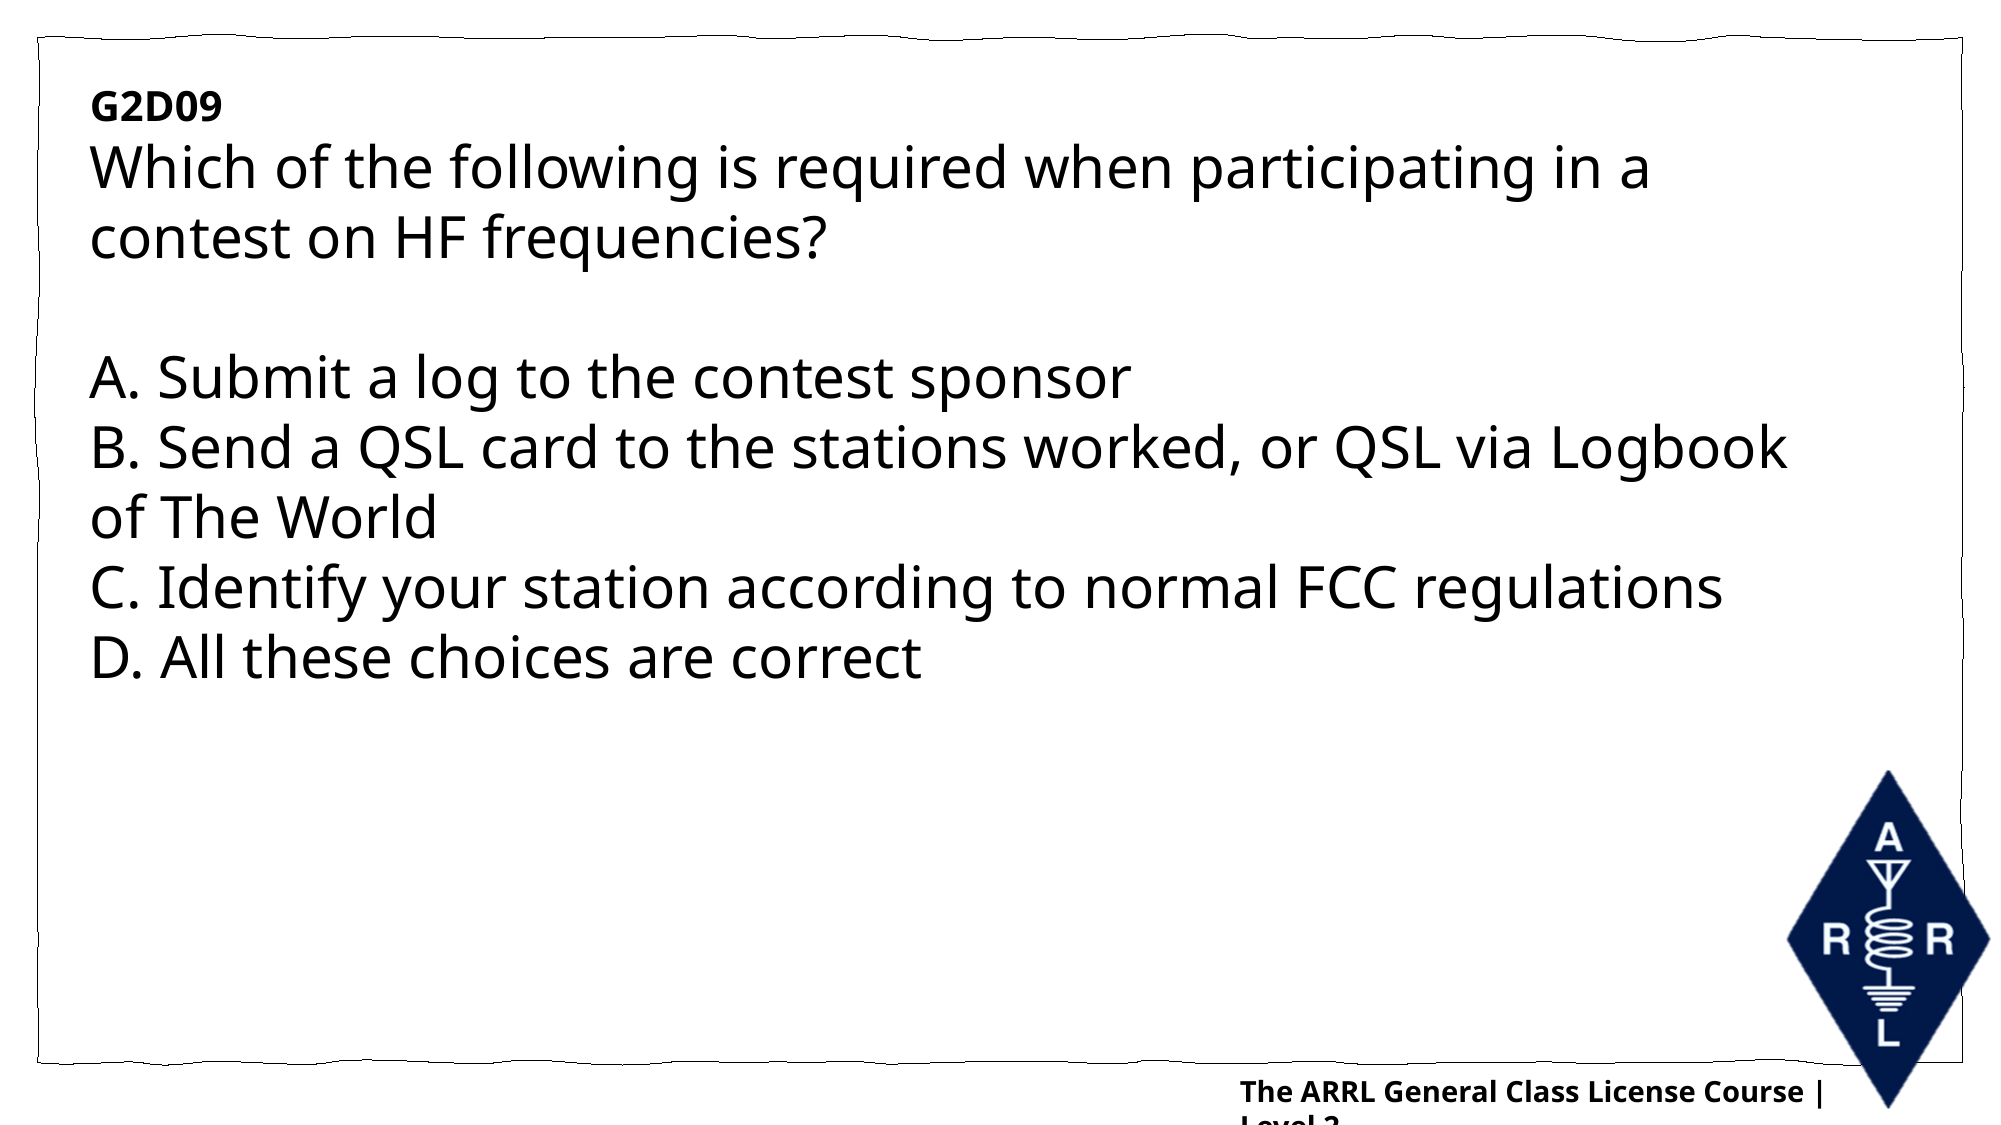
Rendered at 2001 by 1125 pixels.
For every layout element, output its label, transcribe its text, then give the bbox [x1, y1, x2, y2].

picture [1773, 752, 1999, 1125]
text_box G2D09 Which of the following is required when participating in a contest on HF frequencies? A. Submit a log to the contest sponsor B. Send a QSL card to the stations worked, or QSL via Logbook of The World C. Identify your station according to normal FCC regulations D. All these choices are correct [75, 72, 1850, 698]
